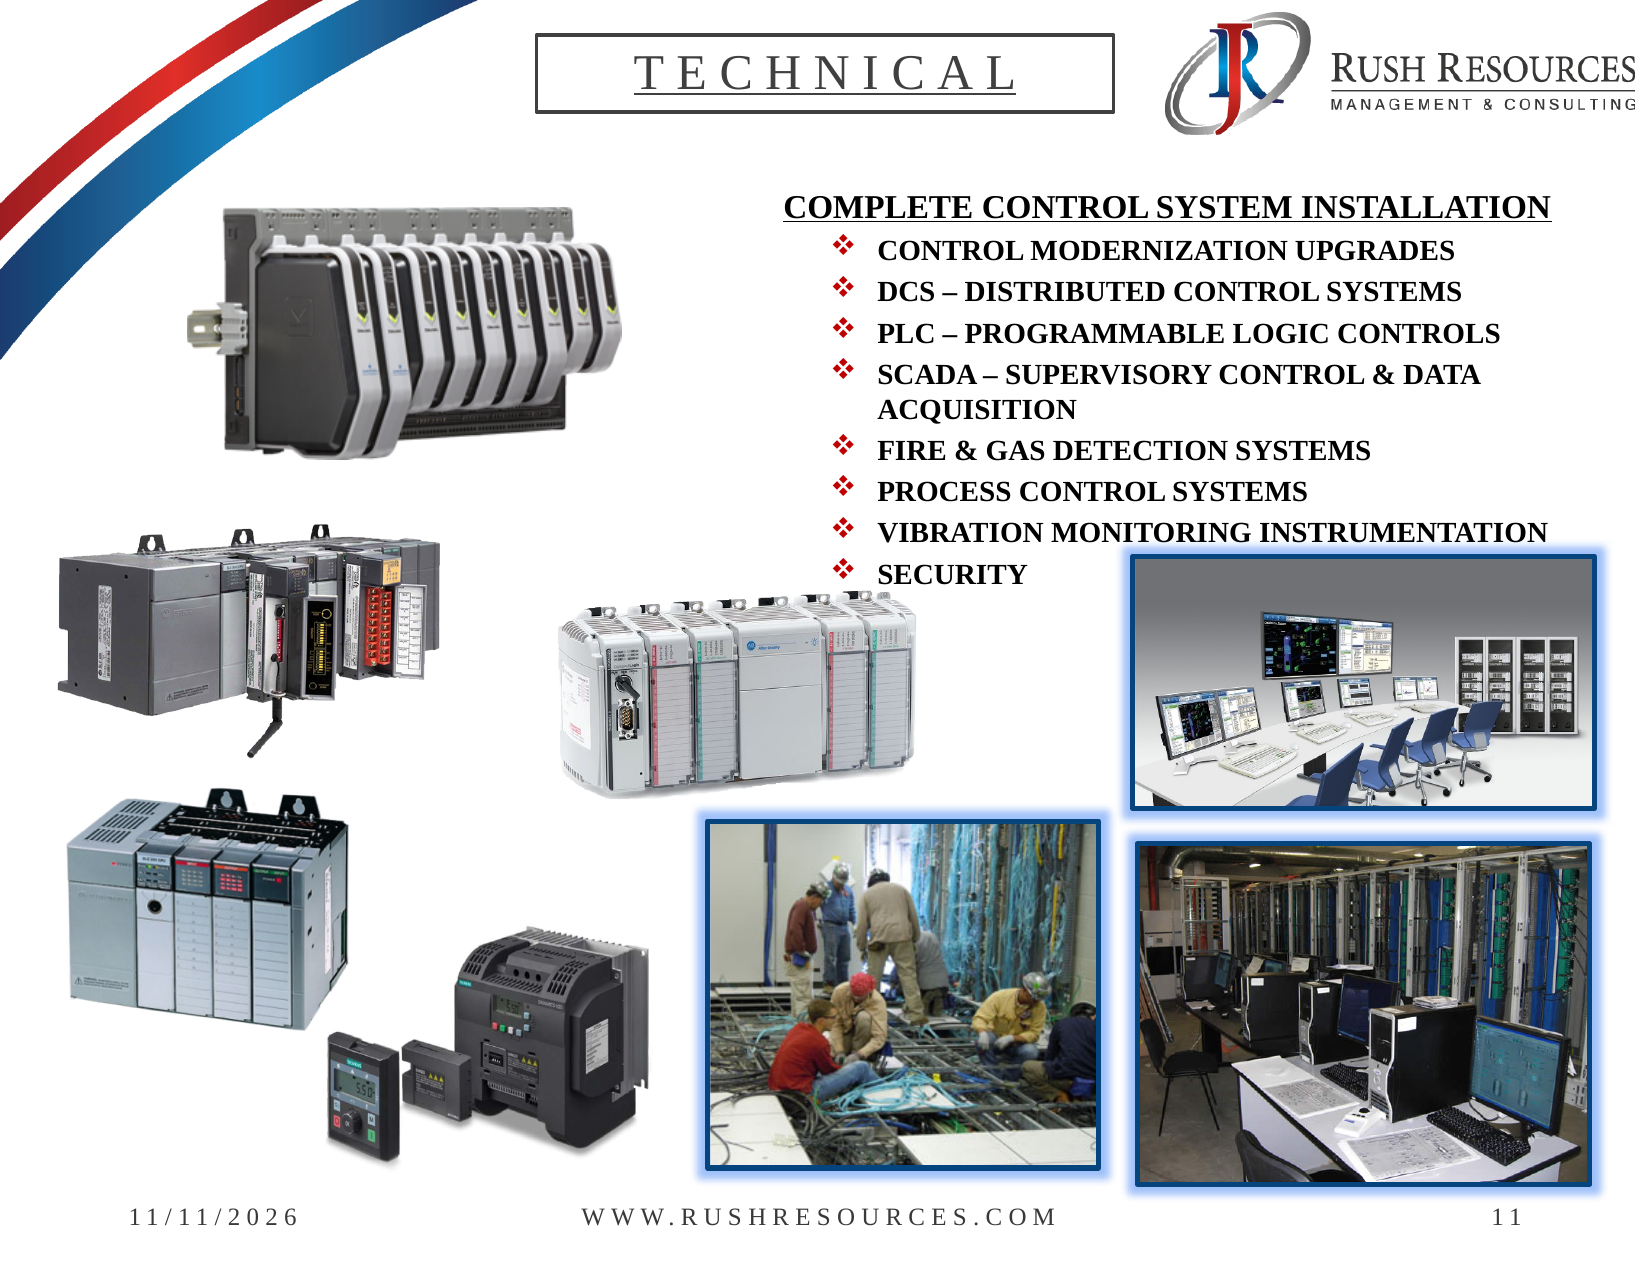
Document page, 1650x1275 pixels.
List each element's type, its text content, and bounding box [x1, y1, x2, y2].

title TECHNICAL [535, 33, 1115, 114]
picture [1165, 12, 1635, 135]
picture [536, 575, 934, 811]
picture [52, 521, 448, 761]
footer WWW.RUSHRESOURCES.COM [484, 1181, 1165, 1250]
picture [0, 0, 622, 460]
slide_number 11 [1165, 1200, 1537, 1250]
picture [1135, 558, 1592, 806]
picture [1139, 846, 1588, 1182]
text_box Complete Control System Installation Control Modernization Upgrades DCS – Distributed Control Systems PLC – Programmable Logic Controls Scada – Supervisory Control & Data Acquisition Fire & Gas Detection Systems Process Control Systems Vibration Monitoring Instrumentation Security [783, 185, 1612, 590]
picture [25, 771, 666, 1187]
picture [710, 823, 1096, 1166]
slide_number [113, 1181, 484, 1250]
